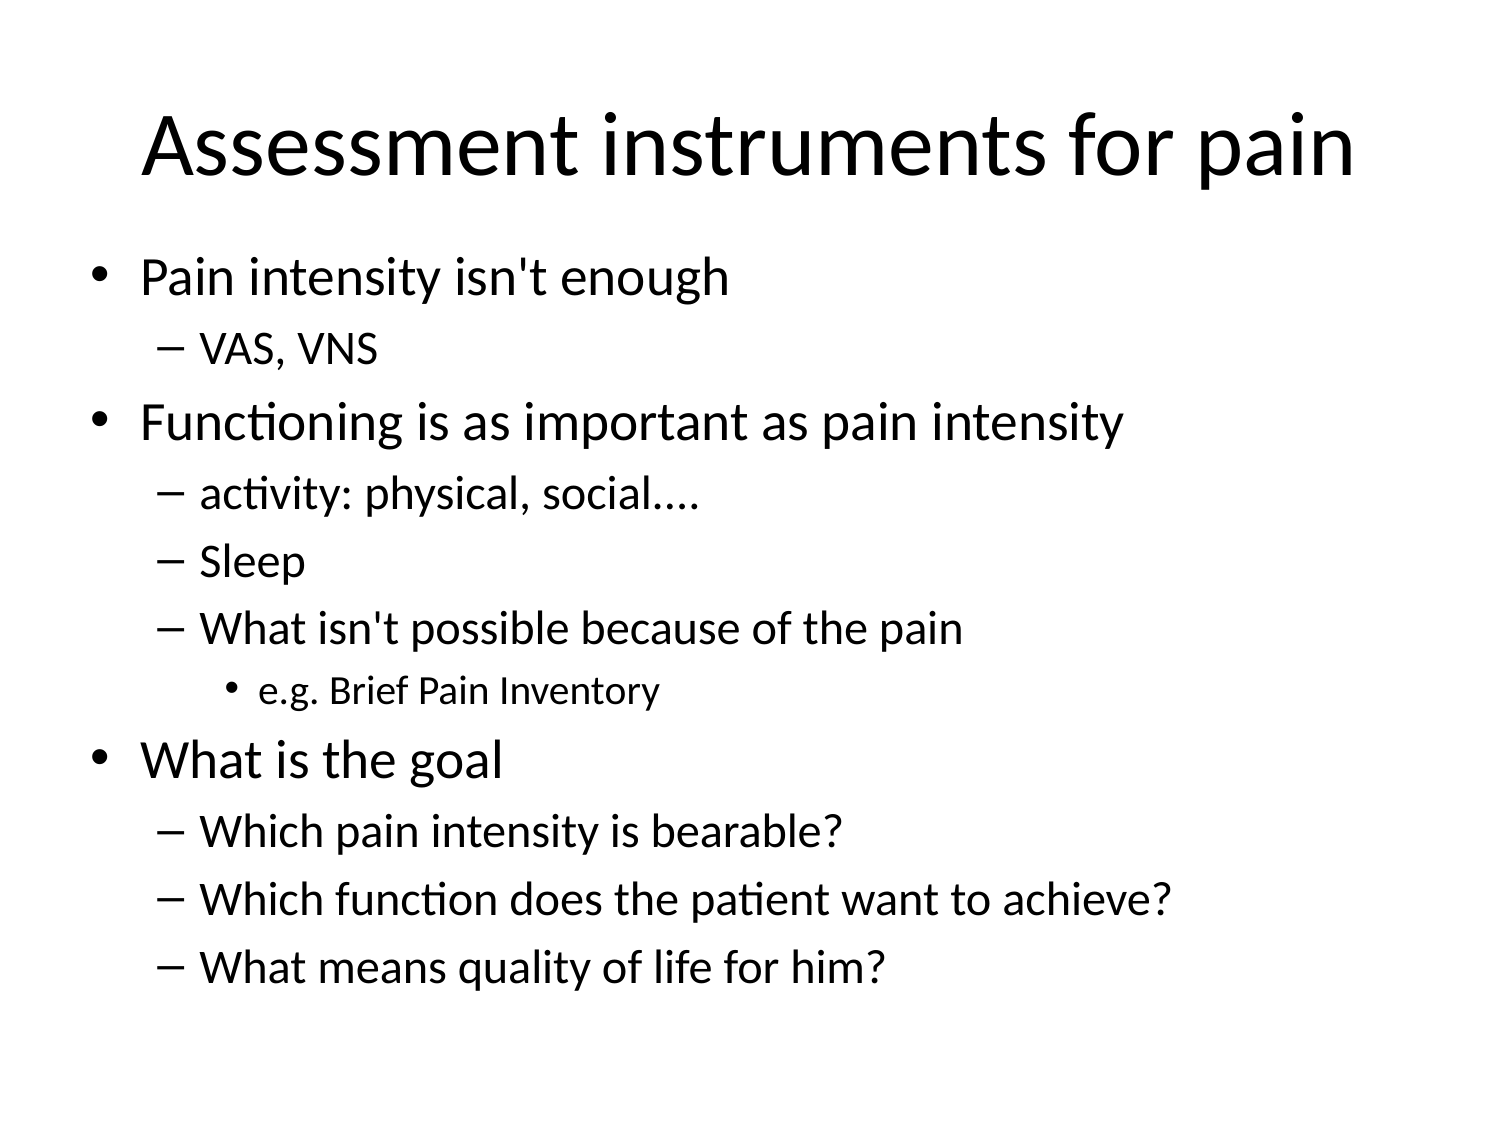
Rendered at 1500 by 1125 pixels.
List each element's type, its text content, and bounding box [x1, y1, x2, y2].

list Pain intensity isn't enough VAS, VNS Functioning is as important as pain intensity activity: physical, social.... Sleep What isn't possible because of the pain e.g. Brief Pain Inventory What is the goal Which pain intensity is bearable? Which function does the patient want to achieve? What means quality of life for him? [75, 232, 1425, 1005]
title Assessment instruments for pain [75, 45, 1425, 232]
